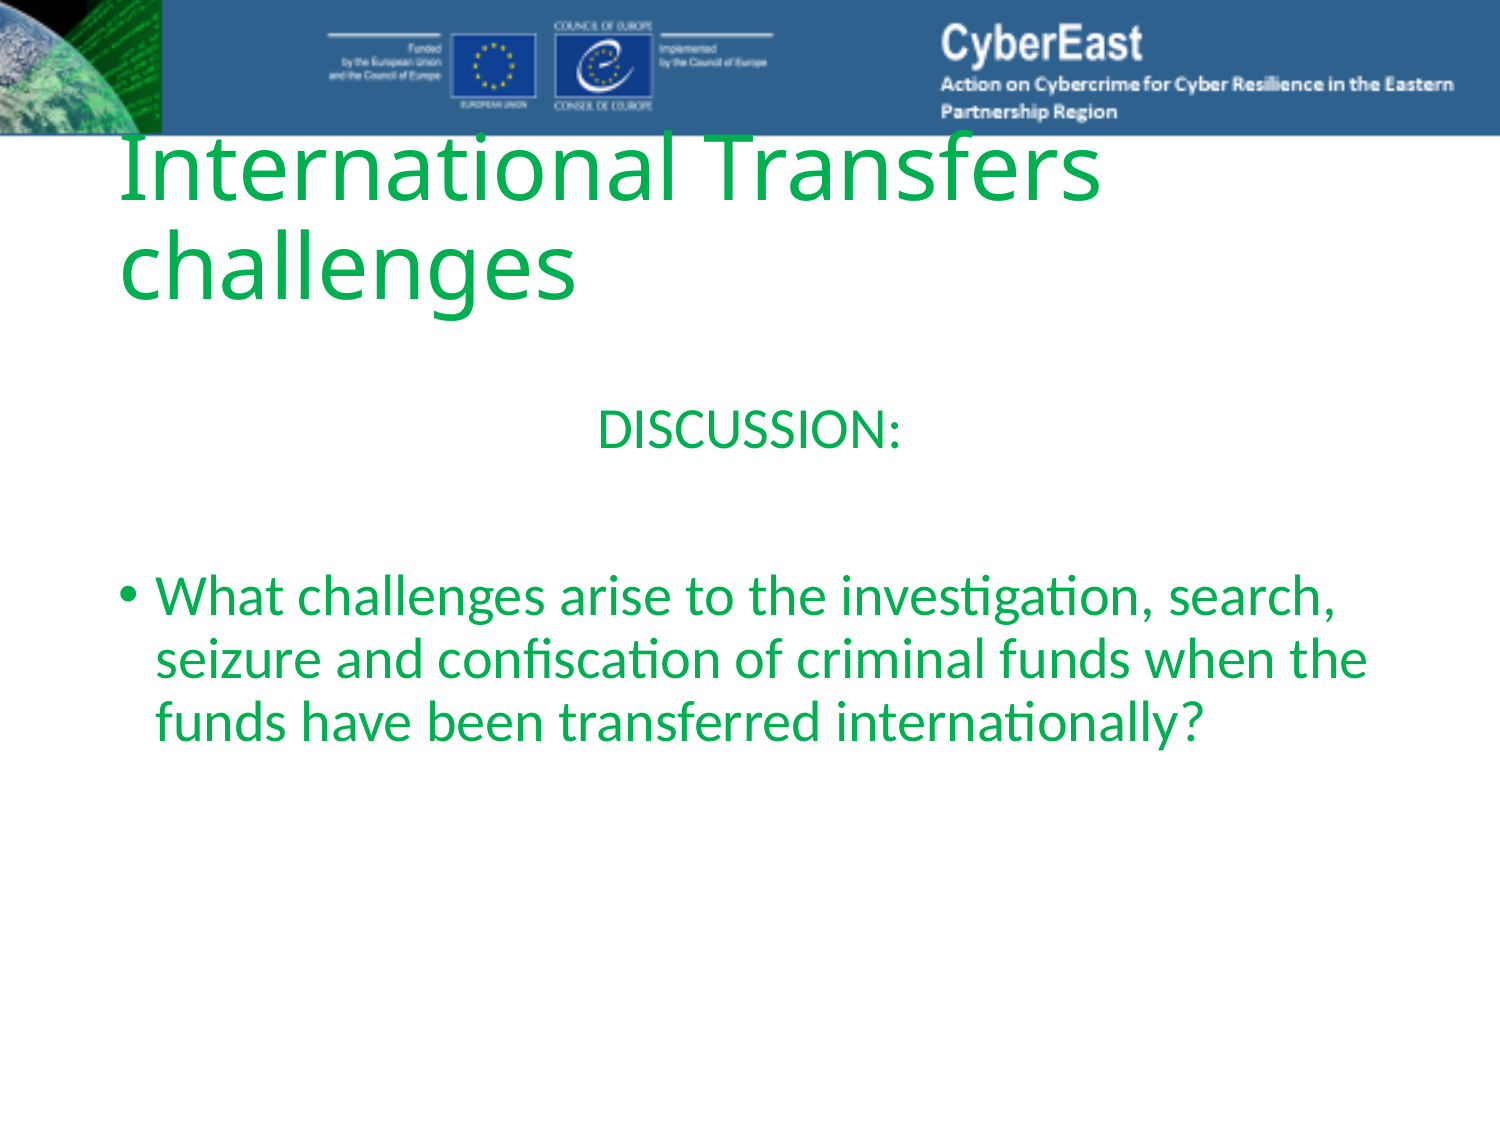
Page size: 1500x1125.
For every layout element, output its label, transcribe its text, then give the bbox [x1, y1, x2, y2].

title International Transfers challenges [103, 111, 1397, 299]
list DISCUSSION: What challenges arise to the investigation, search, seizure and confiscation of criminal funds when the funds have been transferred internationally? [103, 299, 1397, 1014]
picture [0, 0, 1500, 1125]
